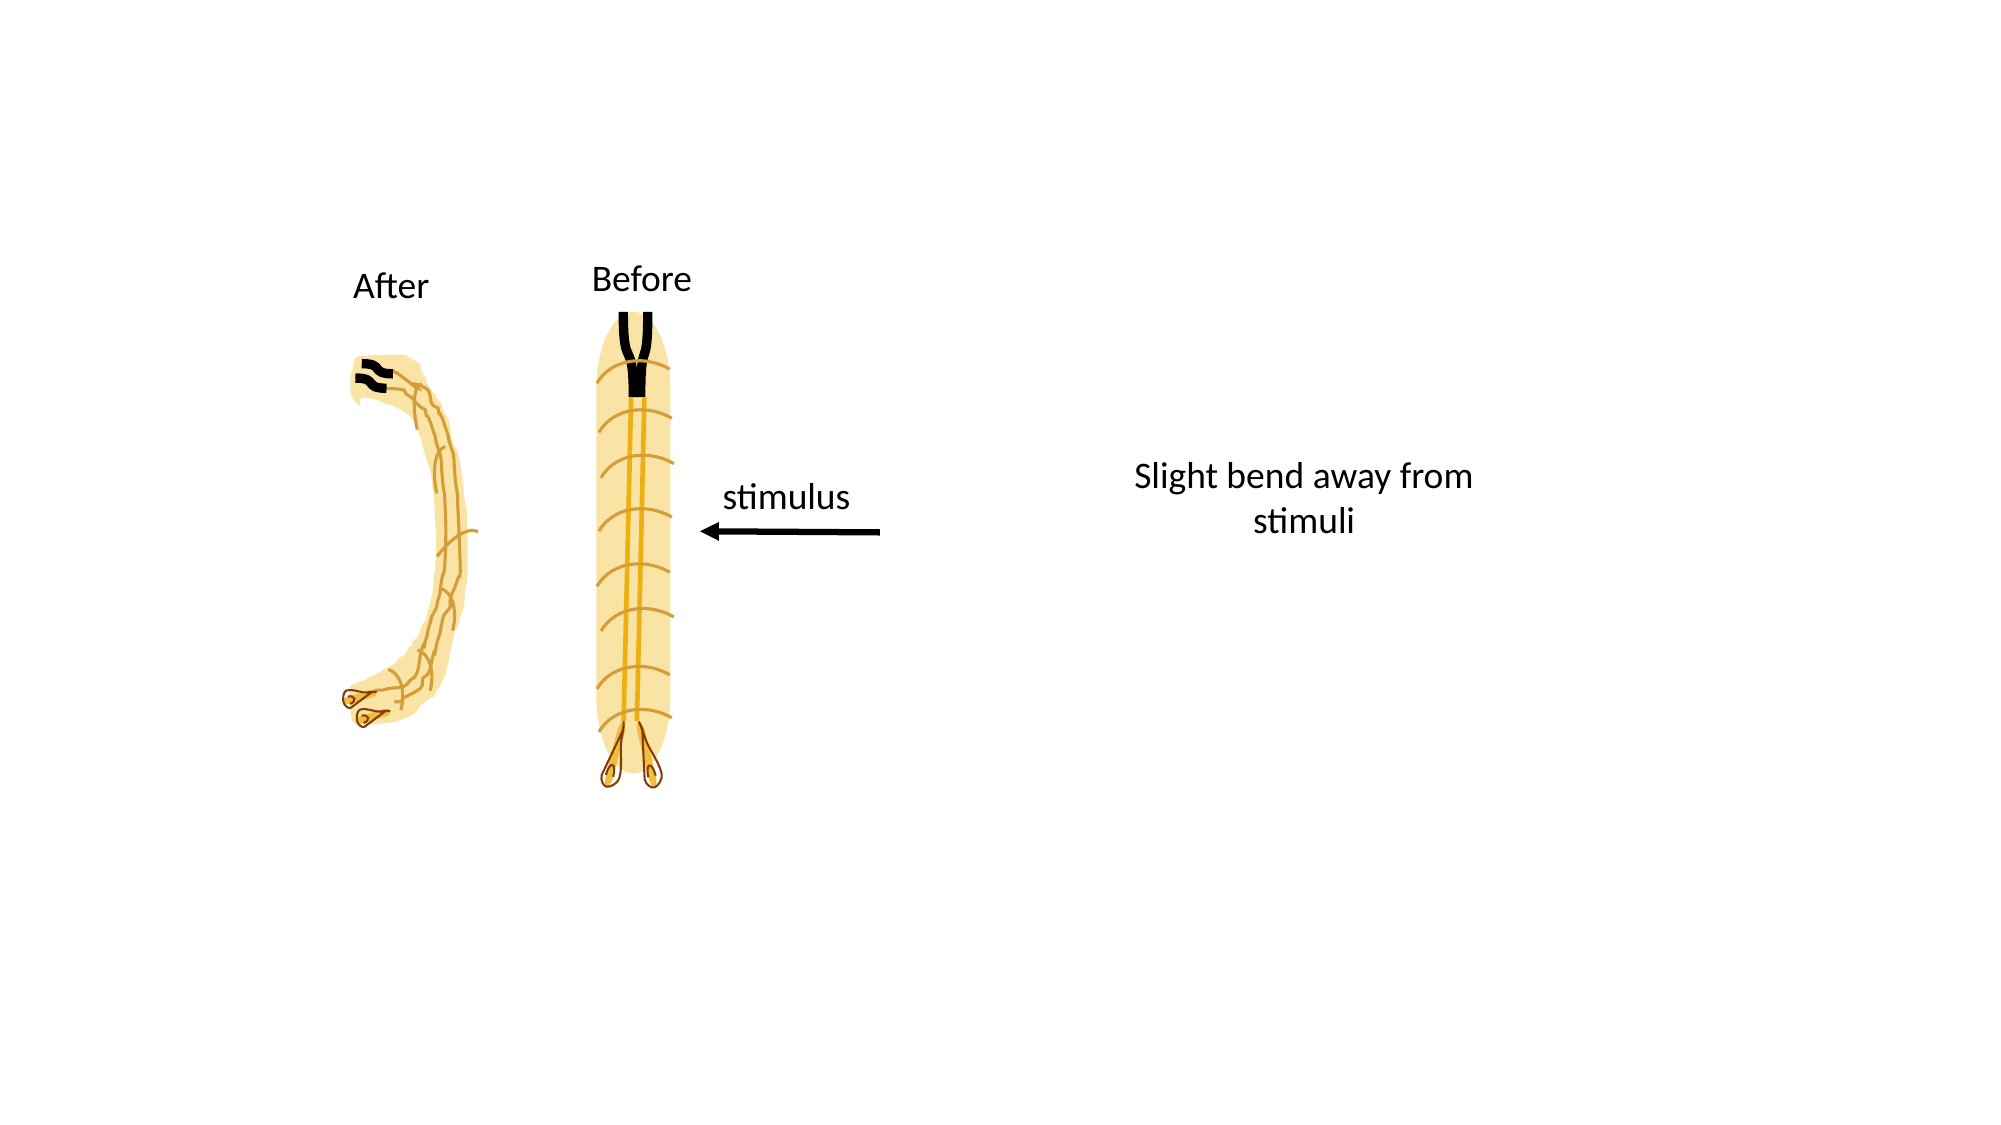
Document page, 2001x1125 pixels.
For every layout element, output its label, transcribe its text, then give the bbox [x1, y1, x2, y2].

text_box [589, 311, 706, 809]
text_box Slight bend away from stimuli [1119, 444, 1489, 549]
text_box stimulus [707, 464, 866, 525]
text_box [342, 354, 474, 741]
text_box After [338, 253, 445, 314]
text_box Before [577, 246, 708, 307]
